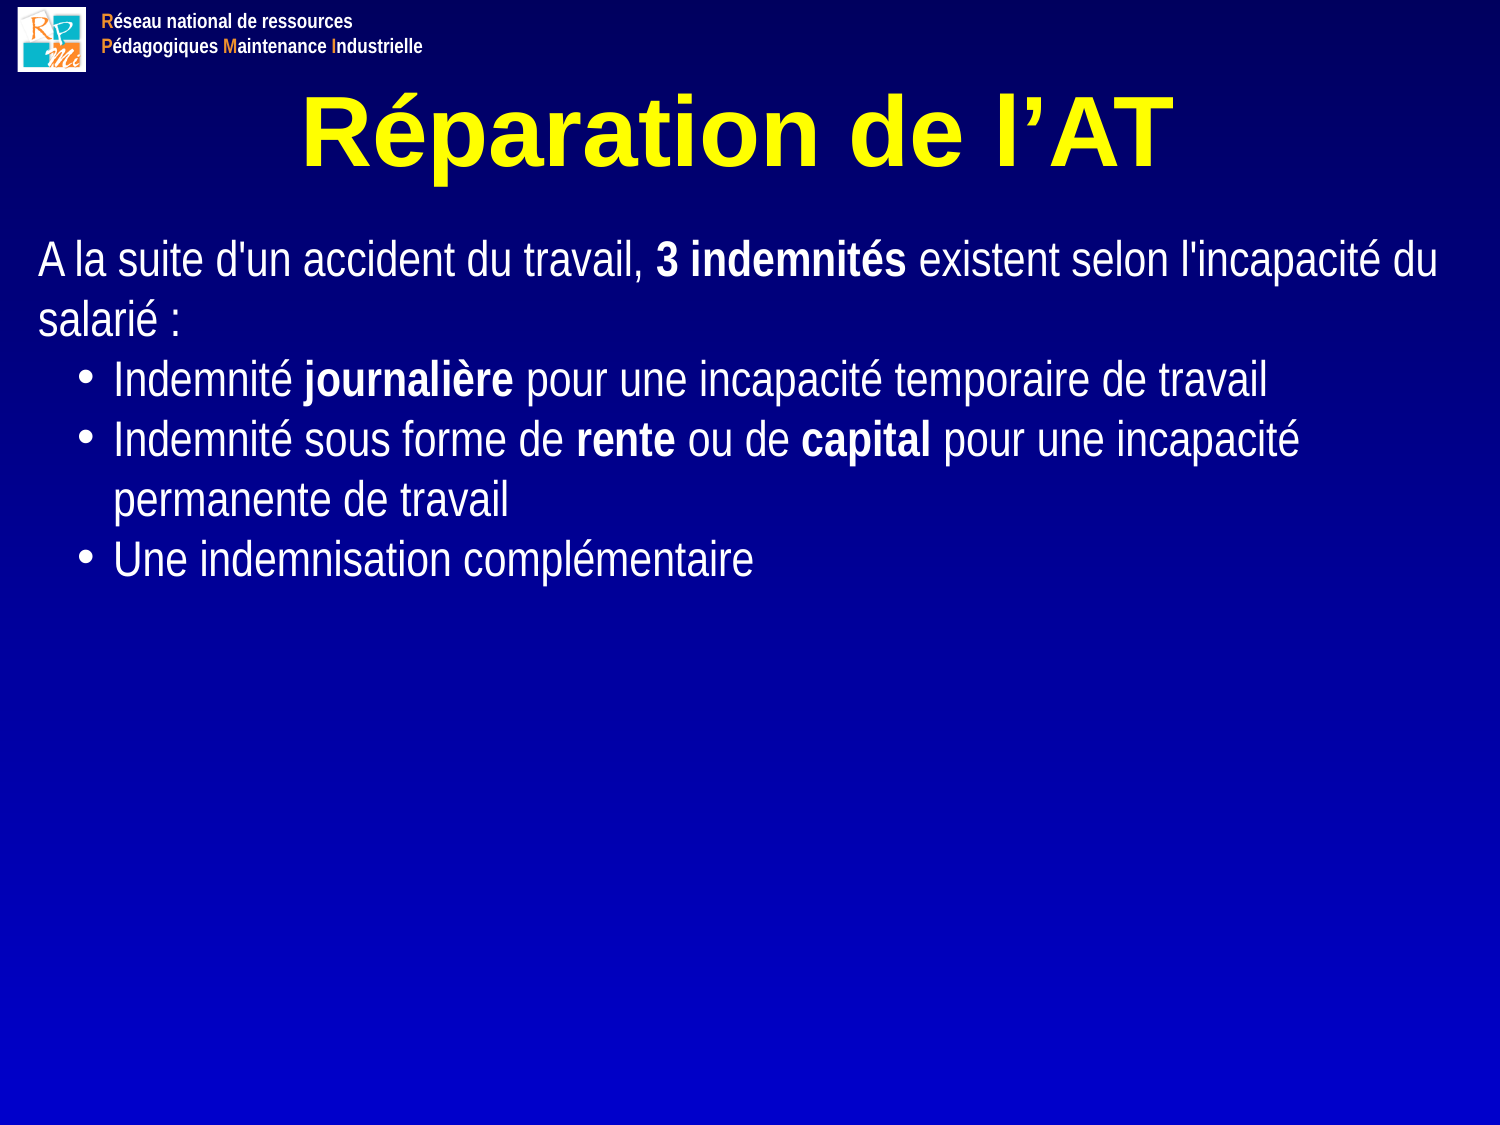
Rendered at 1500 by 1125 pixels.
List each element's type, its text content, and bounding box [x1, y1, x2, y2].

picture [17, 7, 86, 72]
title Réparation de l’AT [99, 19, 1375, 194]
text_box A la suite d'un accident du travail, 3 indemnités existent selon l'incapacité du salarié : Indemnité journalière pour une incapacité temporaire de travail Indemnité sous forme de rente ou de capital pour une incapacité permanente de travail Une indemnisation complémentaire [23, 219, 1477, 594]
